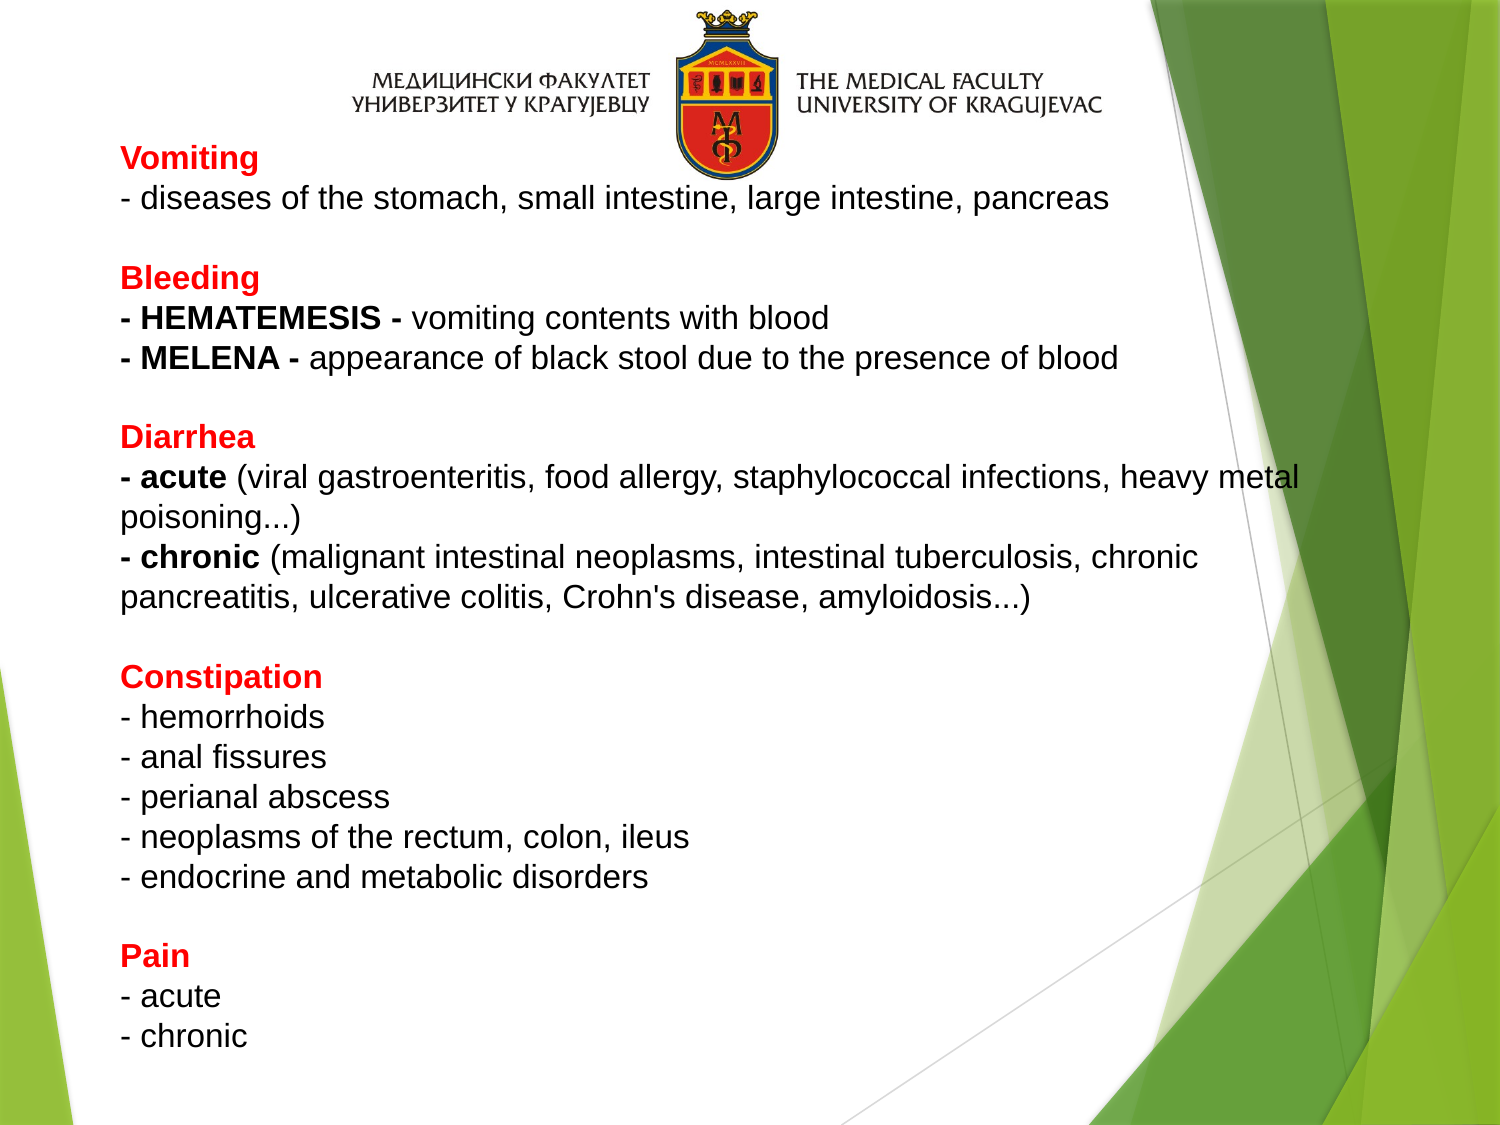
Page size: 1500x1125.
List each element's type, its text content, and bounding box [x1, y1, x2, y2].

text_box Vomiting - diseases of the stomach, small intestine, large intestine, pancreas Bleeding - HEMATEMESIS - vomiting contents with blood - MELENA - appearance of black stool due to the presence of blood Diarrhea - acute (viral gastroenteritis, food allergy, staphylococcal infections, heavy metal poisoning...) - chronic (malignant intestinal neoplasms, intestinal tuberculosis, chronic pancreatitis, ulcerative colitis, Crohn's disease, amyloidosis...) Constipation - hemorrhoids - anal fissures - perianal abscess - neoplasms of the rectum, colon, ileus - endocrine and metabolic disorders Pain - acute - chronic [105, 128, 1395, 1062]
picture [328, 0, 1125, 128]
